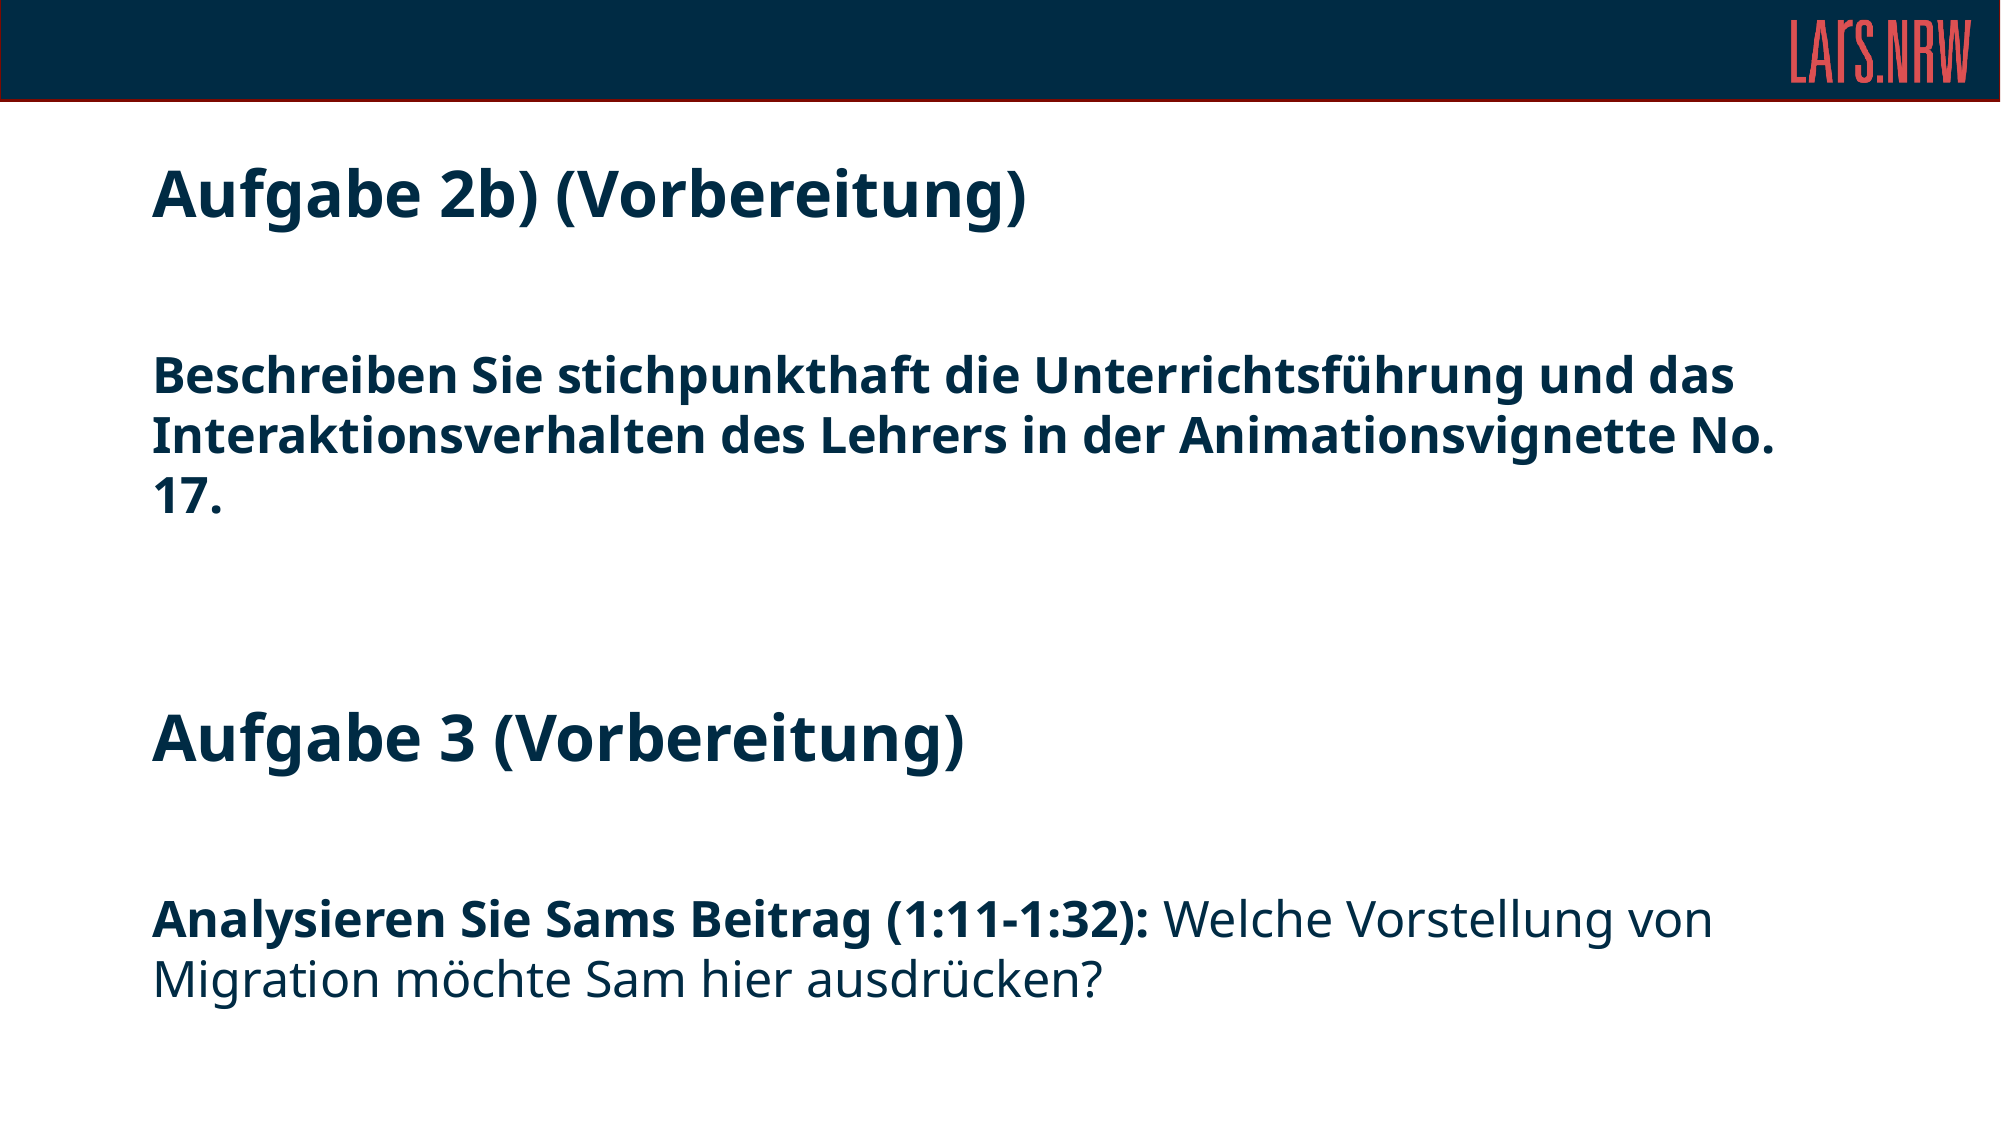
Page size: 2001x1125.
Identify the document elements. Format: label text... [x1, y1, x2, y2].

picture [1773, 6, 1977, 99]
list Aufgabe 2b) (Vorbereitung) Beschreiben Sie stichpunkthaft die Unterrichtsführung und das Interaktionsverhalten des Lehrers in der Animationsvignette No. 17. Aufgabe 3 (Vorbereitung) Analysieren Sie Sams Beitrag (1:11-1:32): Welche Vorstellung von Migration möchte Sam hier ausdrücken? [137, 145, 1863, 1017]
